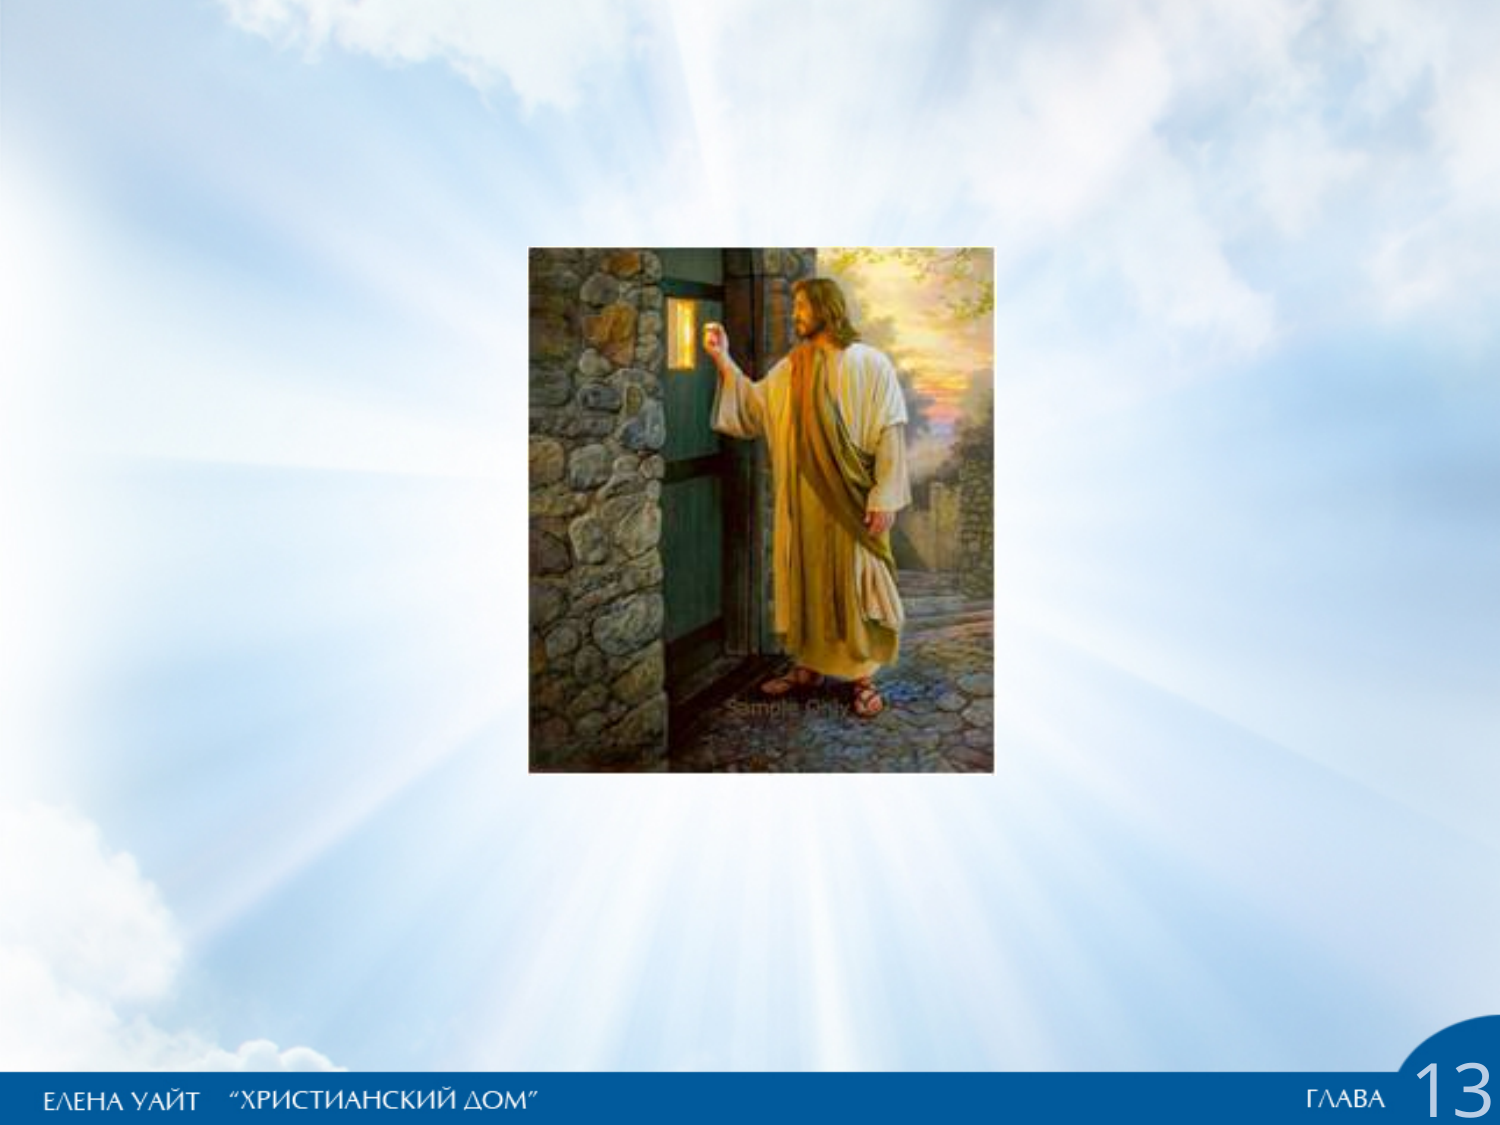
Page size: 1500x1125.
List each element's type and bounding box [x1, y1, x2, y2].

list [527, 245, 997, 776]
picture [0, 0, 1500, 1125]
